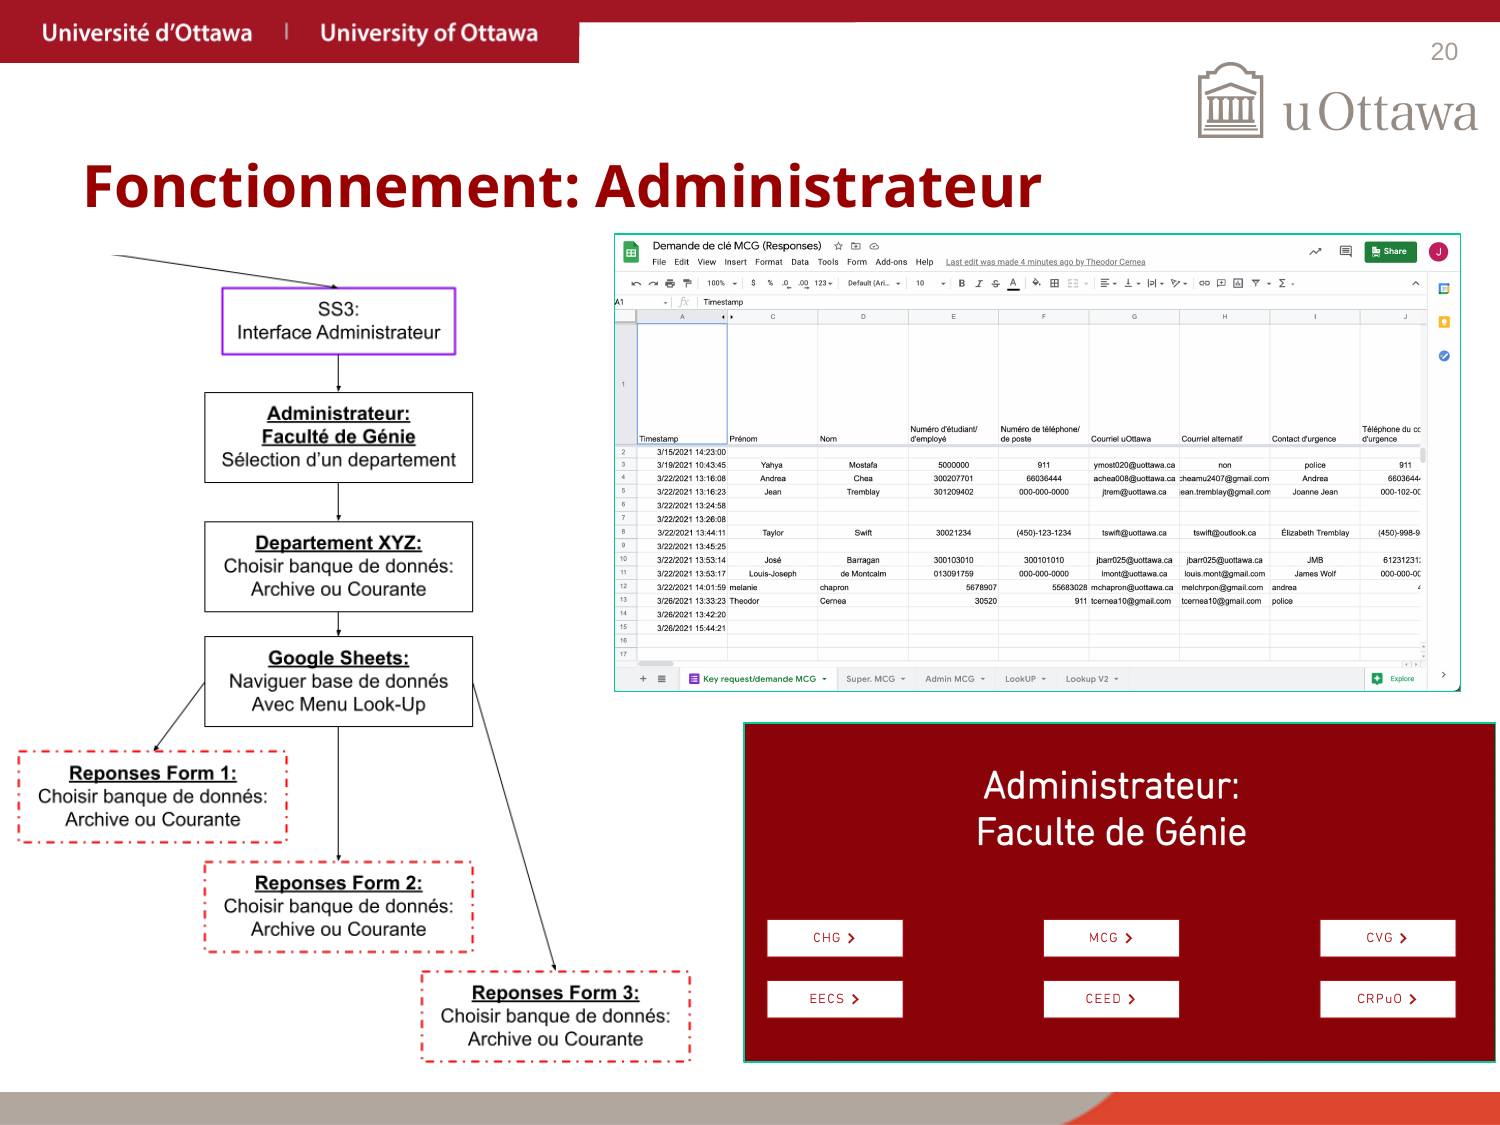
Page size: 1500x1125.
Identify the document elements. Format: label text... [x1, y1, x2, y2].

title Fonctionnement: Administrateur [67, 113, 1344, 253]
picture [0, 0, 1500, 138]
picture [0, 234, 1500, 1125]
picture [744, 723, 1495, 1062]
